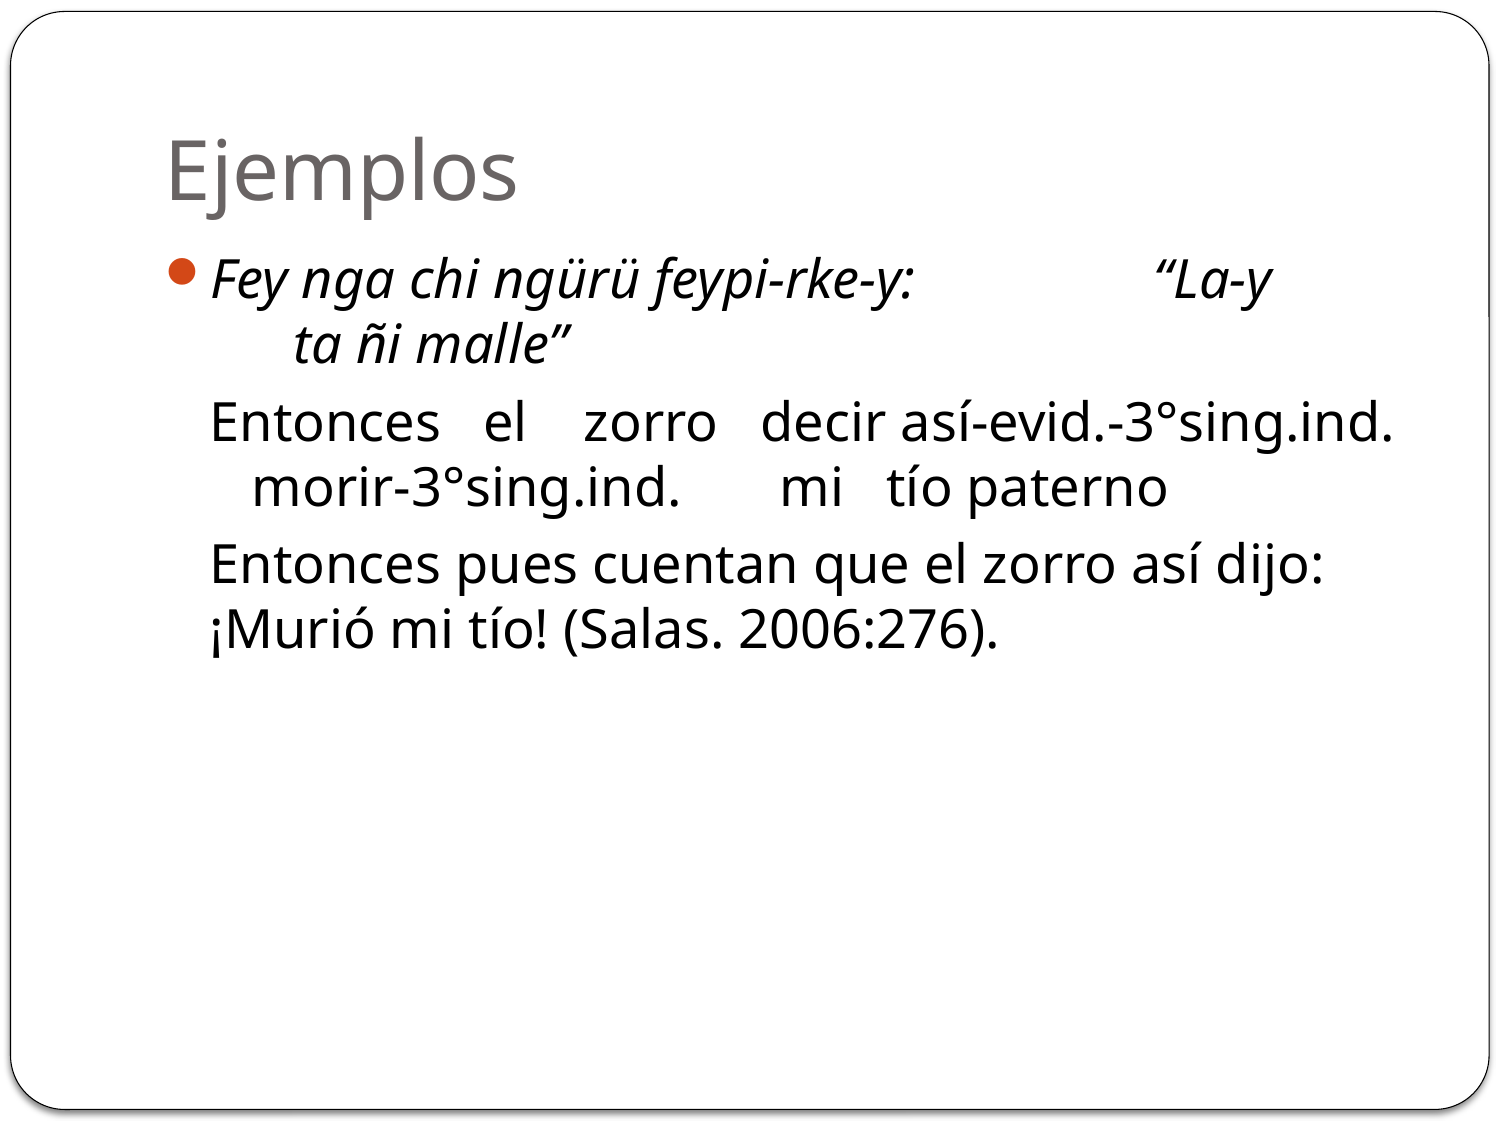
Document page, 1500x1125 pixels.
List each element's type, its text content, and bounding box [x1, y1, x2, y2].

list Fey nga chi ngürü feypi-rke-y: “La-y ta ñi malle” Entonces el zorro decir así-evid.-3°sing.ind. morir-3°sing.ind. mi tío paterno Entonces pues cuentan que el zorro así dijo: ¡Murió mi tío! (Salas. 2006:276). [150, 237, 1425, 988]
title Ejemplos [150, 45, 1425, 233]
